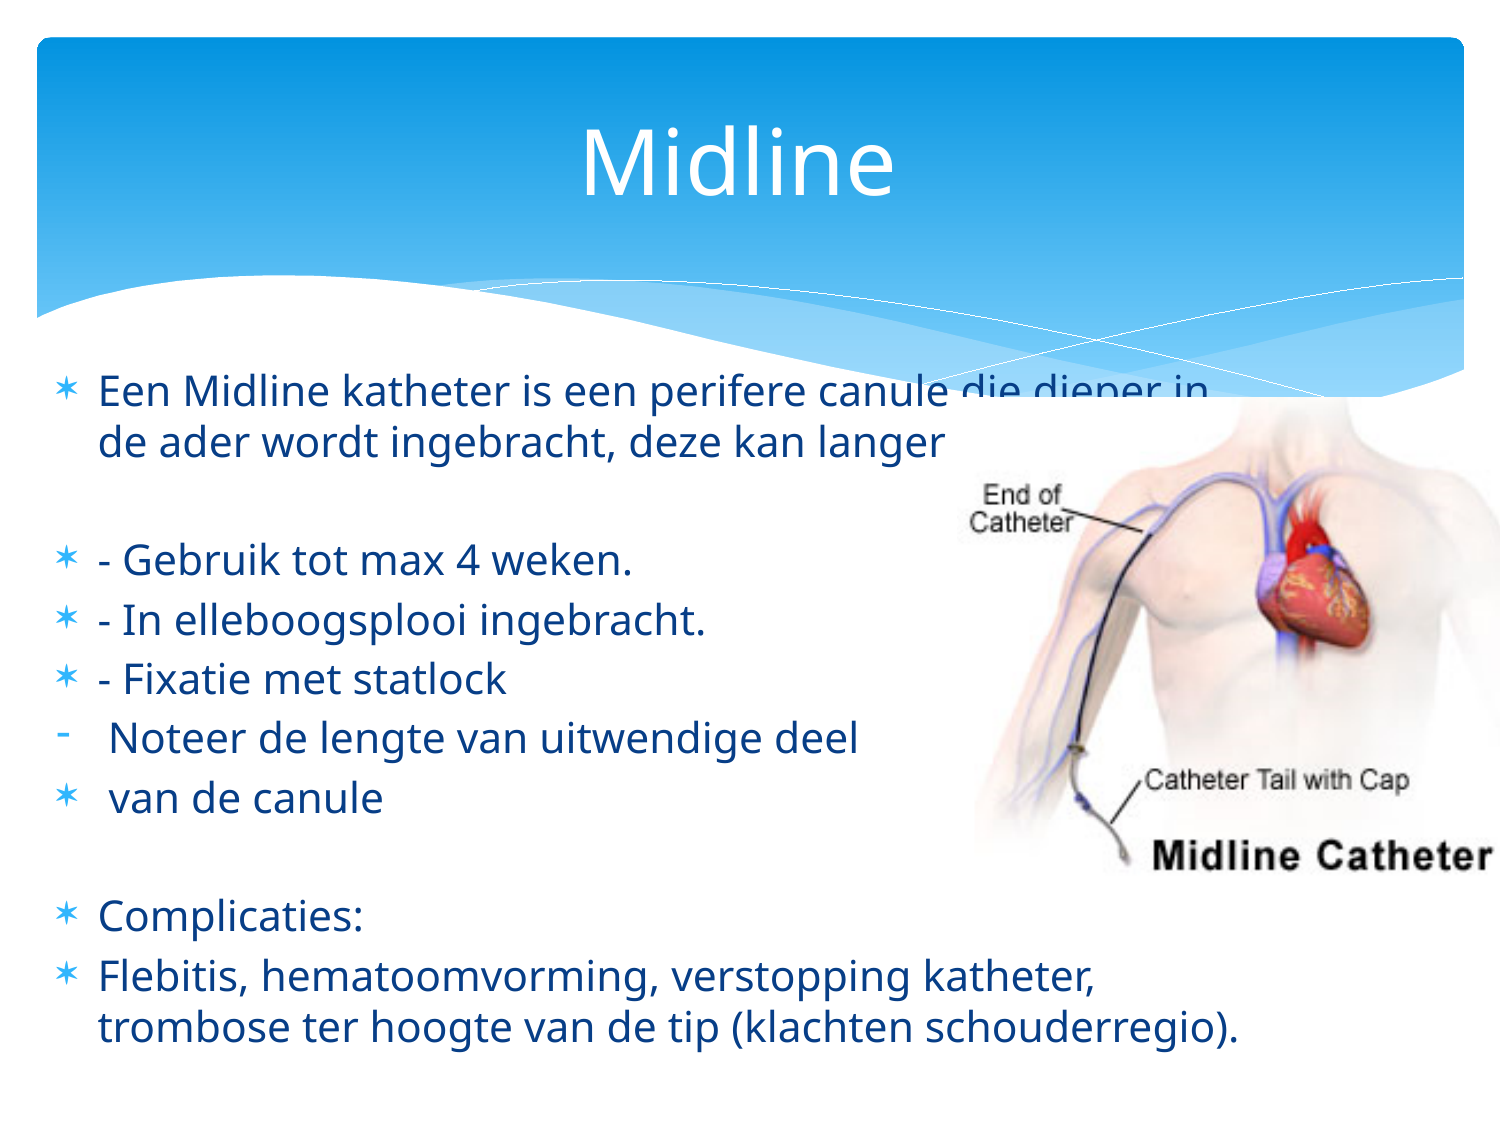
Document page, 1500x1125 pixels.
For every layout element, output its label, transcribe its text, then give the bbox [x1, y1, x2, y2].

title Midline [75, 55, 1425, 261]
list Een Midline katheter is een perifere canule die dieper in de ader wordt ingebracht, deze kan langer blijven zitten. - Gebruik tot max 4 weken. - In elleboogsplooi ingebracht. - Fixatie met statlock Noteer de lengte van uitwendige deel van de canule Complicaties: Flebitis, hematoomvorming, verstopping katheter, trombose ter hoogte van de tip (klachten schouderregio). [41, 356, 1257, 1059]
picture [956, 396, 1500, 882]
